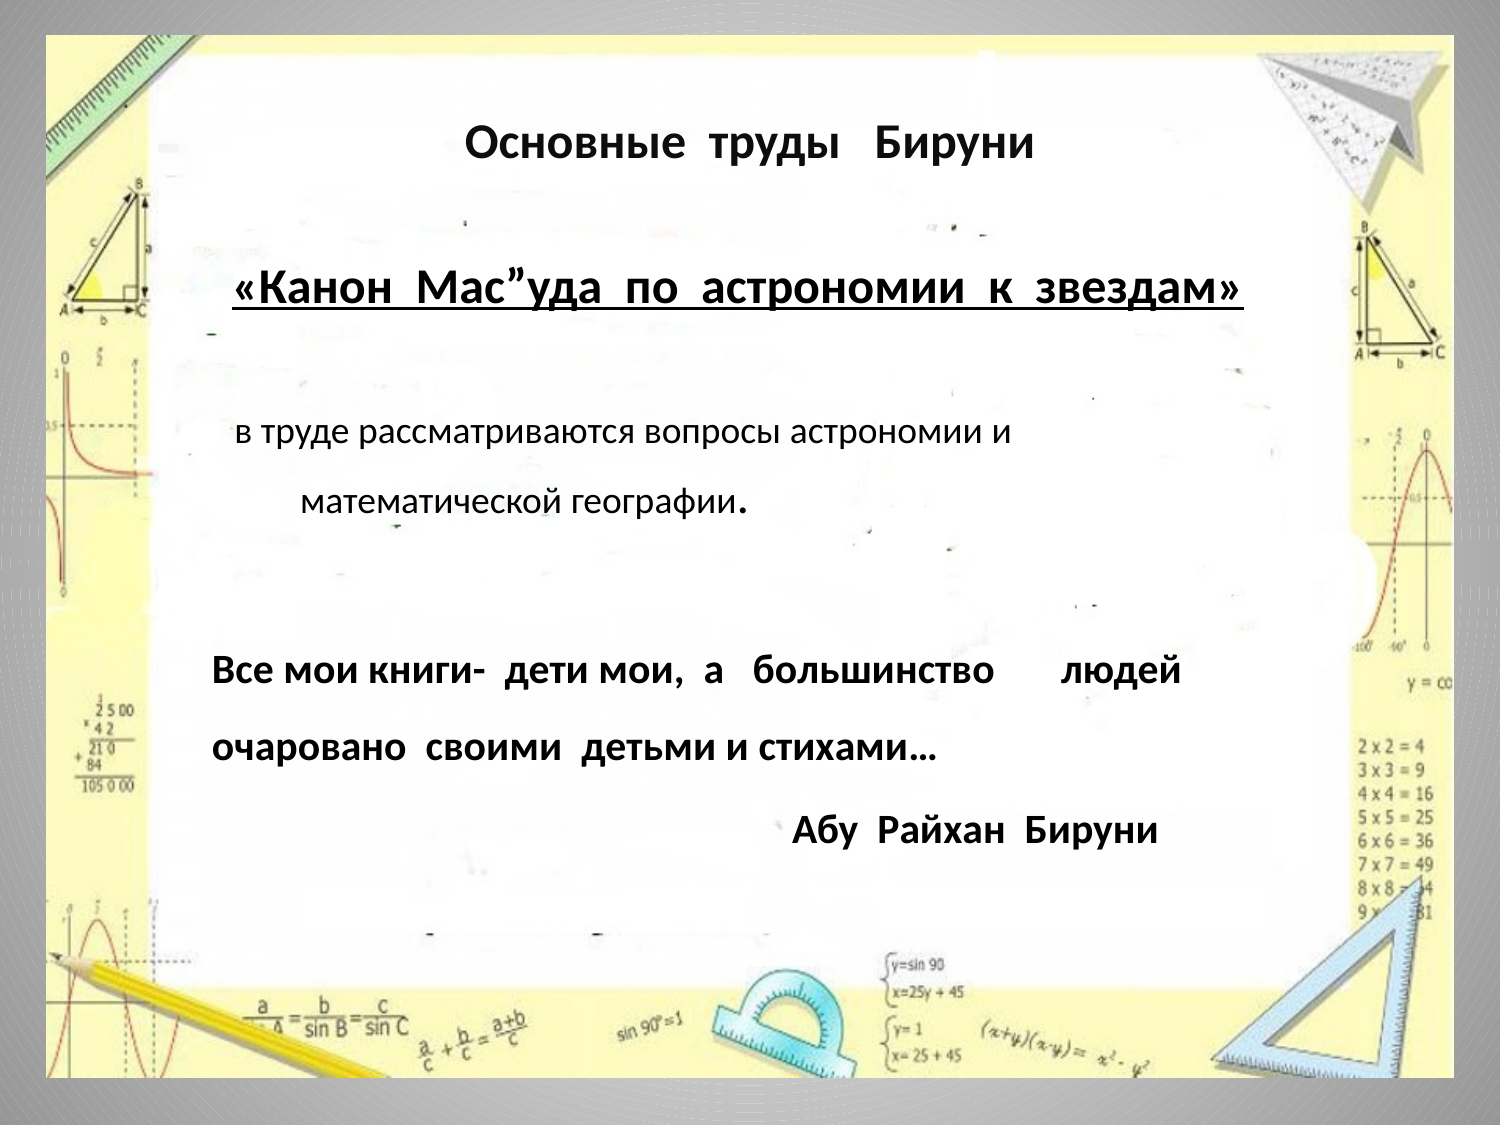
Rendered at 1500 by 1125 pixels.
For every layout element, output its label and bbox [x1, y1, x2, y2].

picture [46, 34, 1454, 1079]
